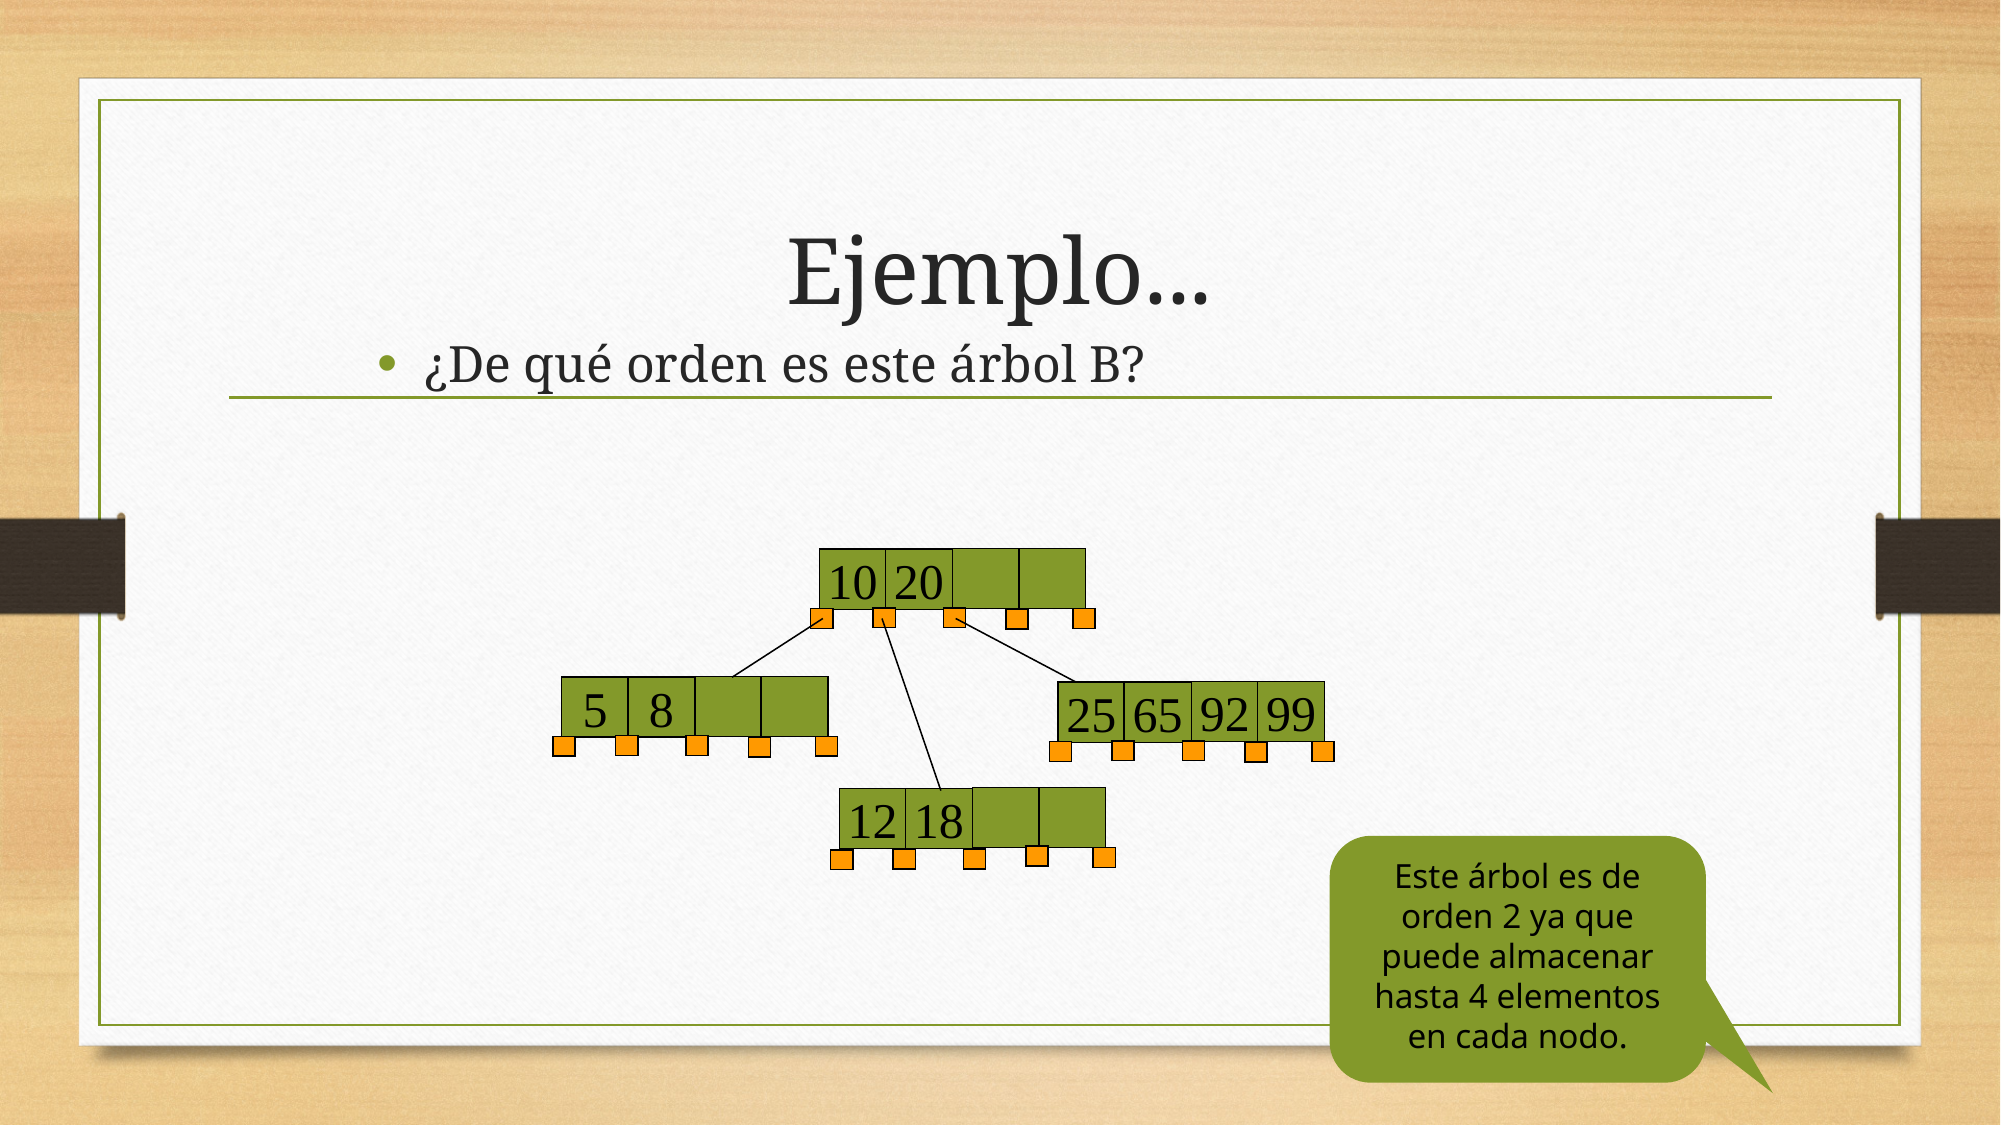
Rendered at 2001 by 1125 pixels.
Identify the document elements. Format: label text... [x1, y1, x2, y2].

text_box Este árbol es de orden 2 ya que puede almacenar hasta 4 elementos en cada nodo. [1329, 835, 1774, 1094]
text_box [830, 849, 853, 870]
text_box 18 [905, 788, 973, 849]
picture [0, 0, 2001, 1125]
text_box [972, 787, 1038, 848]
text_box [963, 849, 986, 869]
list ¿De qué orden es este árbol B? [362, 324, 1638, 440]
text_box [1038, 787, 1106, 848]
text_box [1026, 846, 1049, 866]
text_box [893, 849, 916, 869]
text_box 12 [839, 788, 905, 849]
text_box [552, 676, 838, 758]
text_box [810, 548, 1096, 630]
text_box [1049, 681, 1335, 763]
text_box [1093, 847, 1116, 868]
title Ejemplo... [212, 161, 1788, 375]
